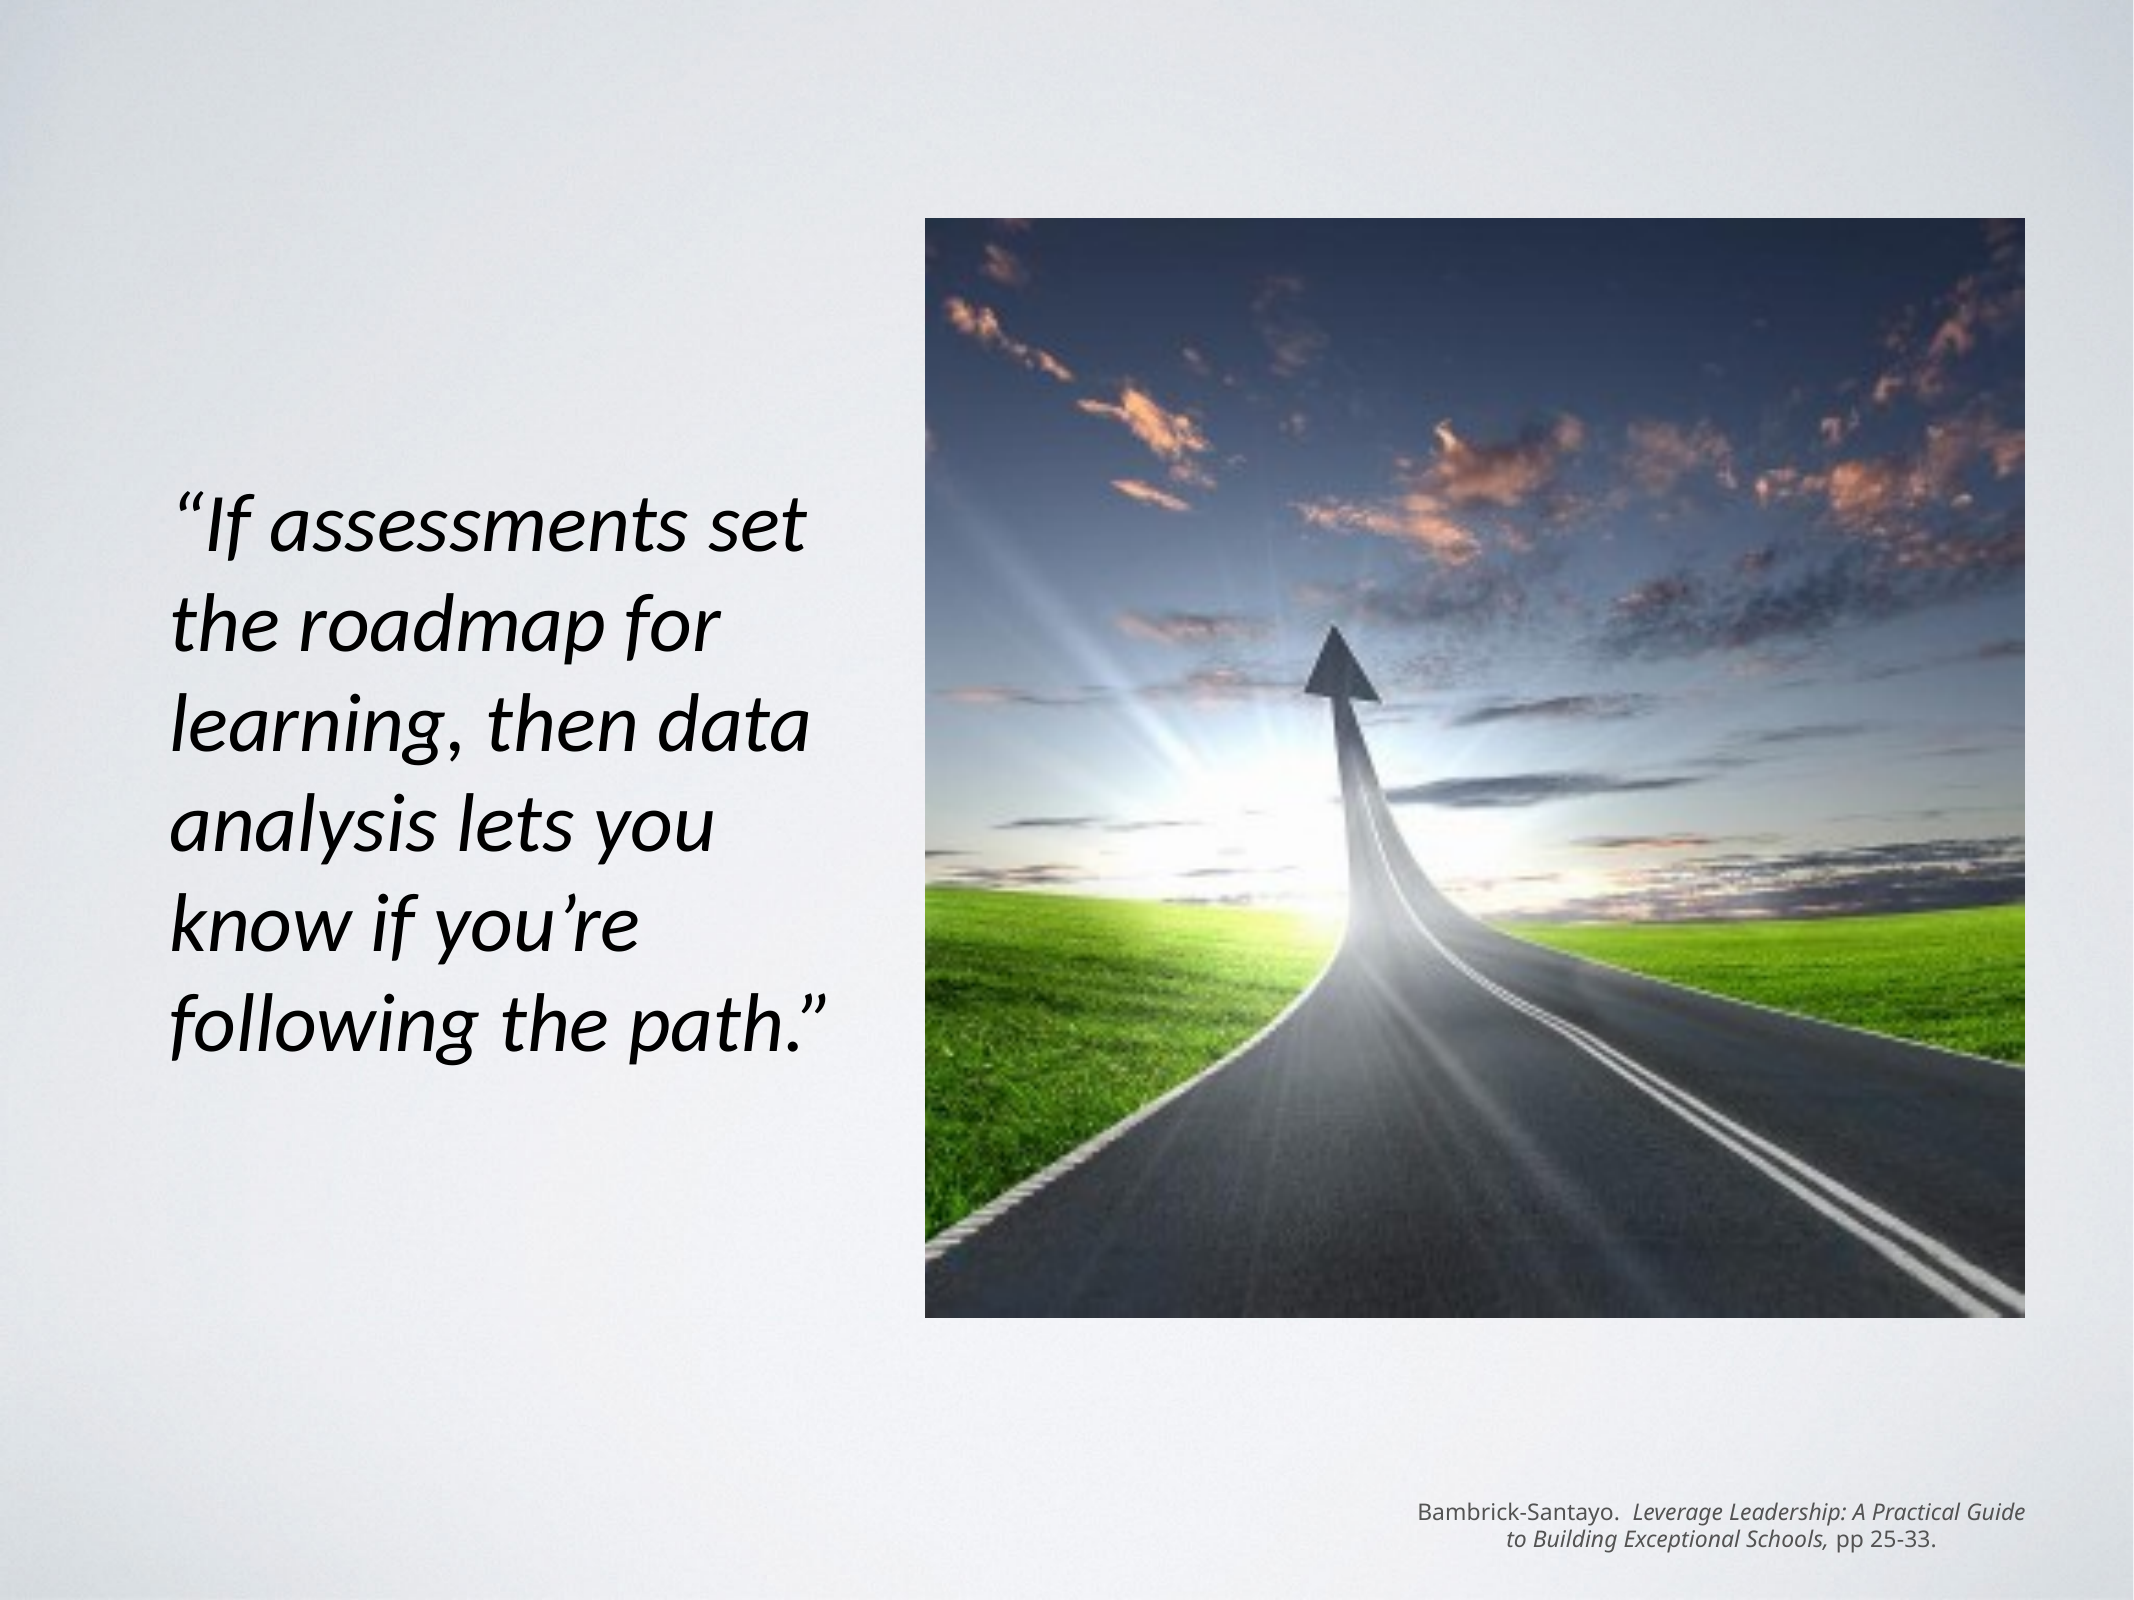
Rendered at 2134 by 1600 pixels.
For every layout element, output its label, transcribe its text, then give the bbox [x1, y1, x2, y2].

text_box “If assessments set the roadmap for learning, then data analysis lets you know if you’re following the path.” [161, 460, 878, 1077]
picture [0, 0, 2134, 1600]
text_box Bambrick-Santayo. Leverage Leadership: A Practical Guide to Building Exceptional Schools, pp 25-33. [1402, 1489, 2041, 1560]
